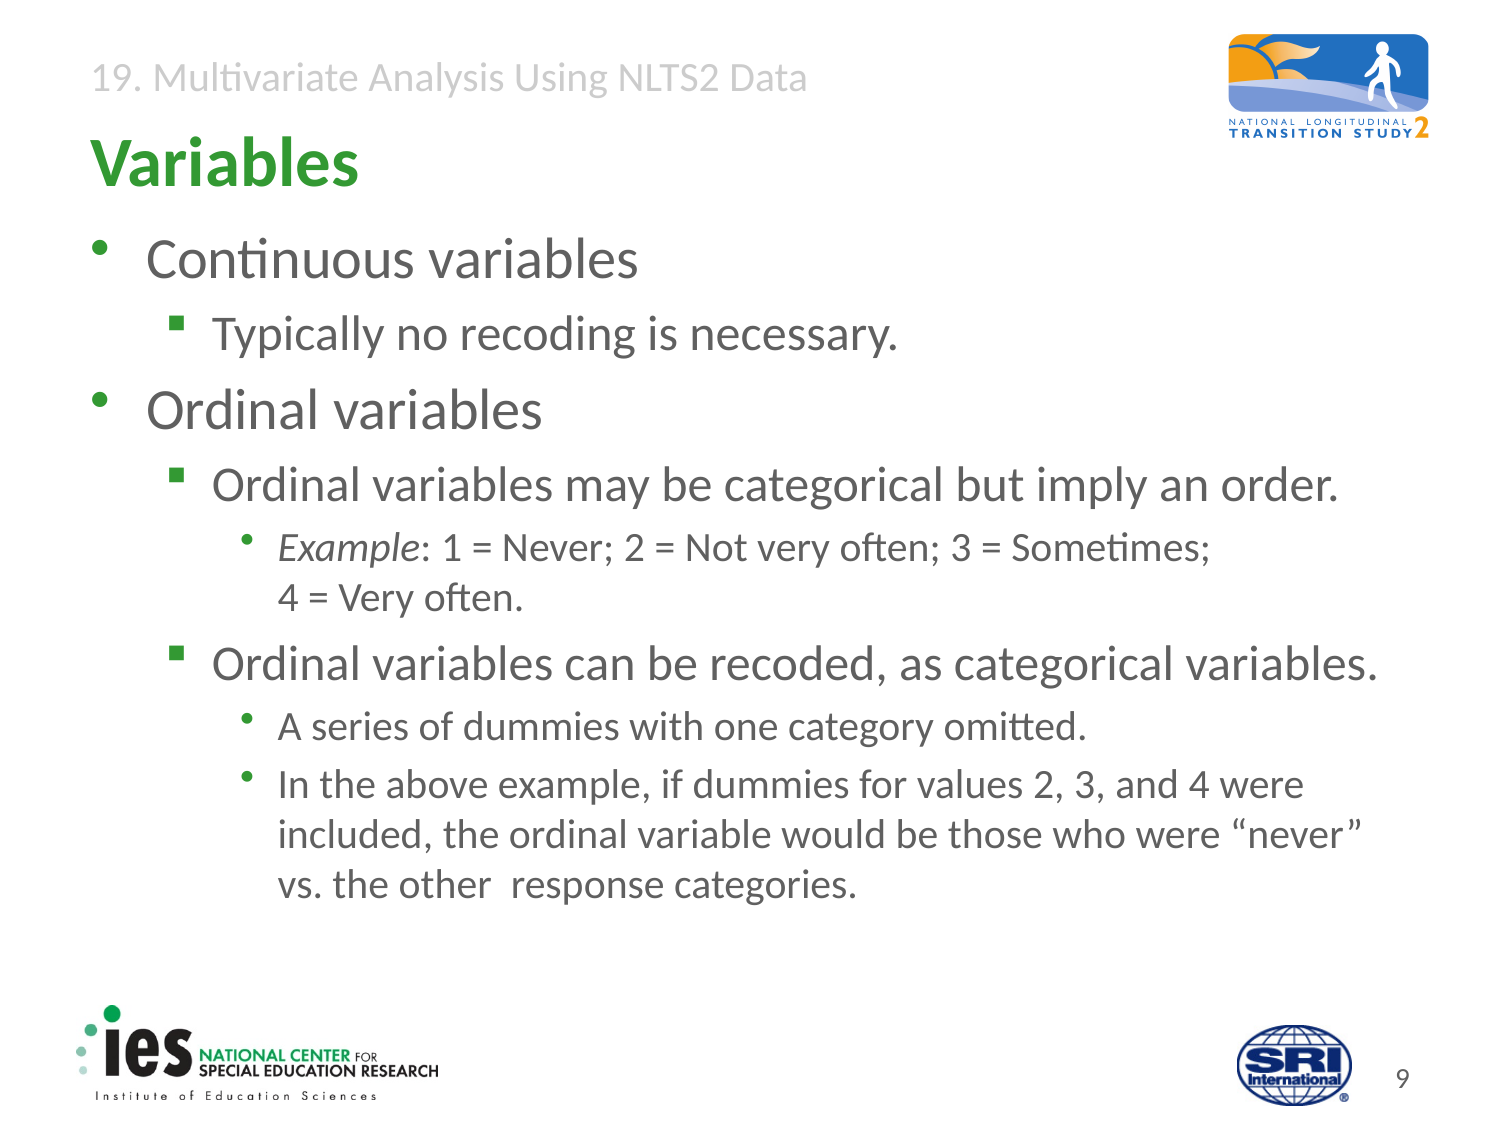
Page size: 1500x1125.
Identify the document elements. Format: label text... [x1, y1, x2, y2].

slide_number 8 [1321, 1051, 1426, 1125]
title Variables [74, 90, 1426, 212]
list Continuous variables Typically no recoding is necessary. Ordinal variables Ordinal variables may be categorical but imply an order. Example: 1 = Never; 2 = Not very often; 3 = Sometimes; 4 = Very often. Ordinal variables can be recoded, as categorical variables. A series of dummies with one category omitted. In the above example, if dummies for values 2, 3, and 4 were included, the ordinal variable would be those who were “never” vs. the other response categories. [74, 212, 1426, 956]
picture [76, 1005, 438, 1100]
picture [1237, 1025, 1352, 1106]
